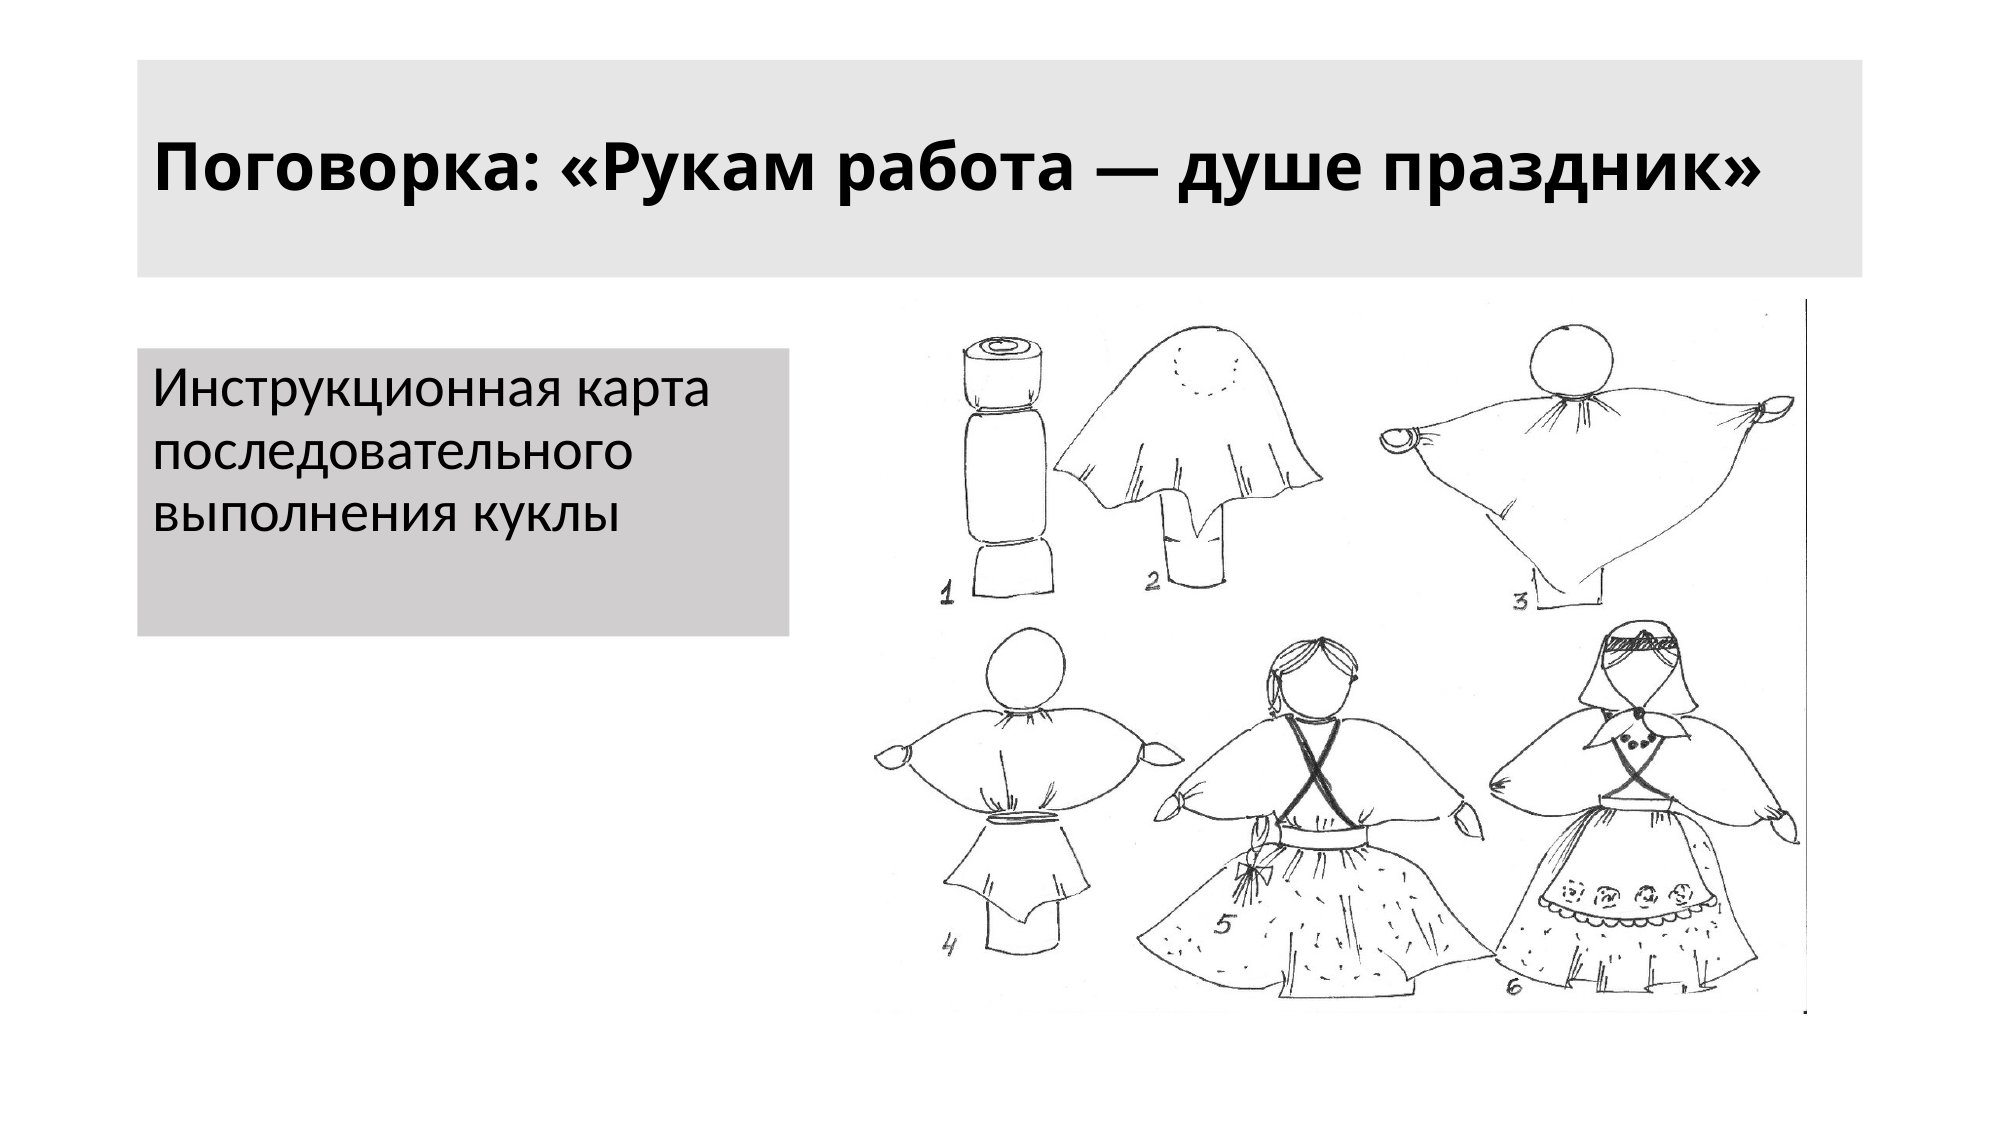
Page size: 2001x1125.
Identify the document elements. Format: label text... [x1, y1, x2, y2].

list Инструкционная карта последовательного выполнения куклы [137, 348, 790, 637]
picture [874, 299, 1807, 1014]
title Поговорка: «Рукам работа — душе праздник» [137, 59, 1863, 278]
